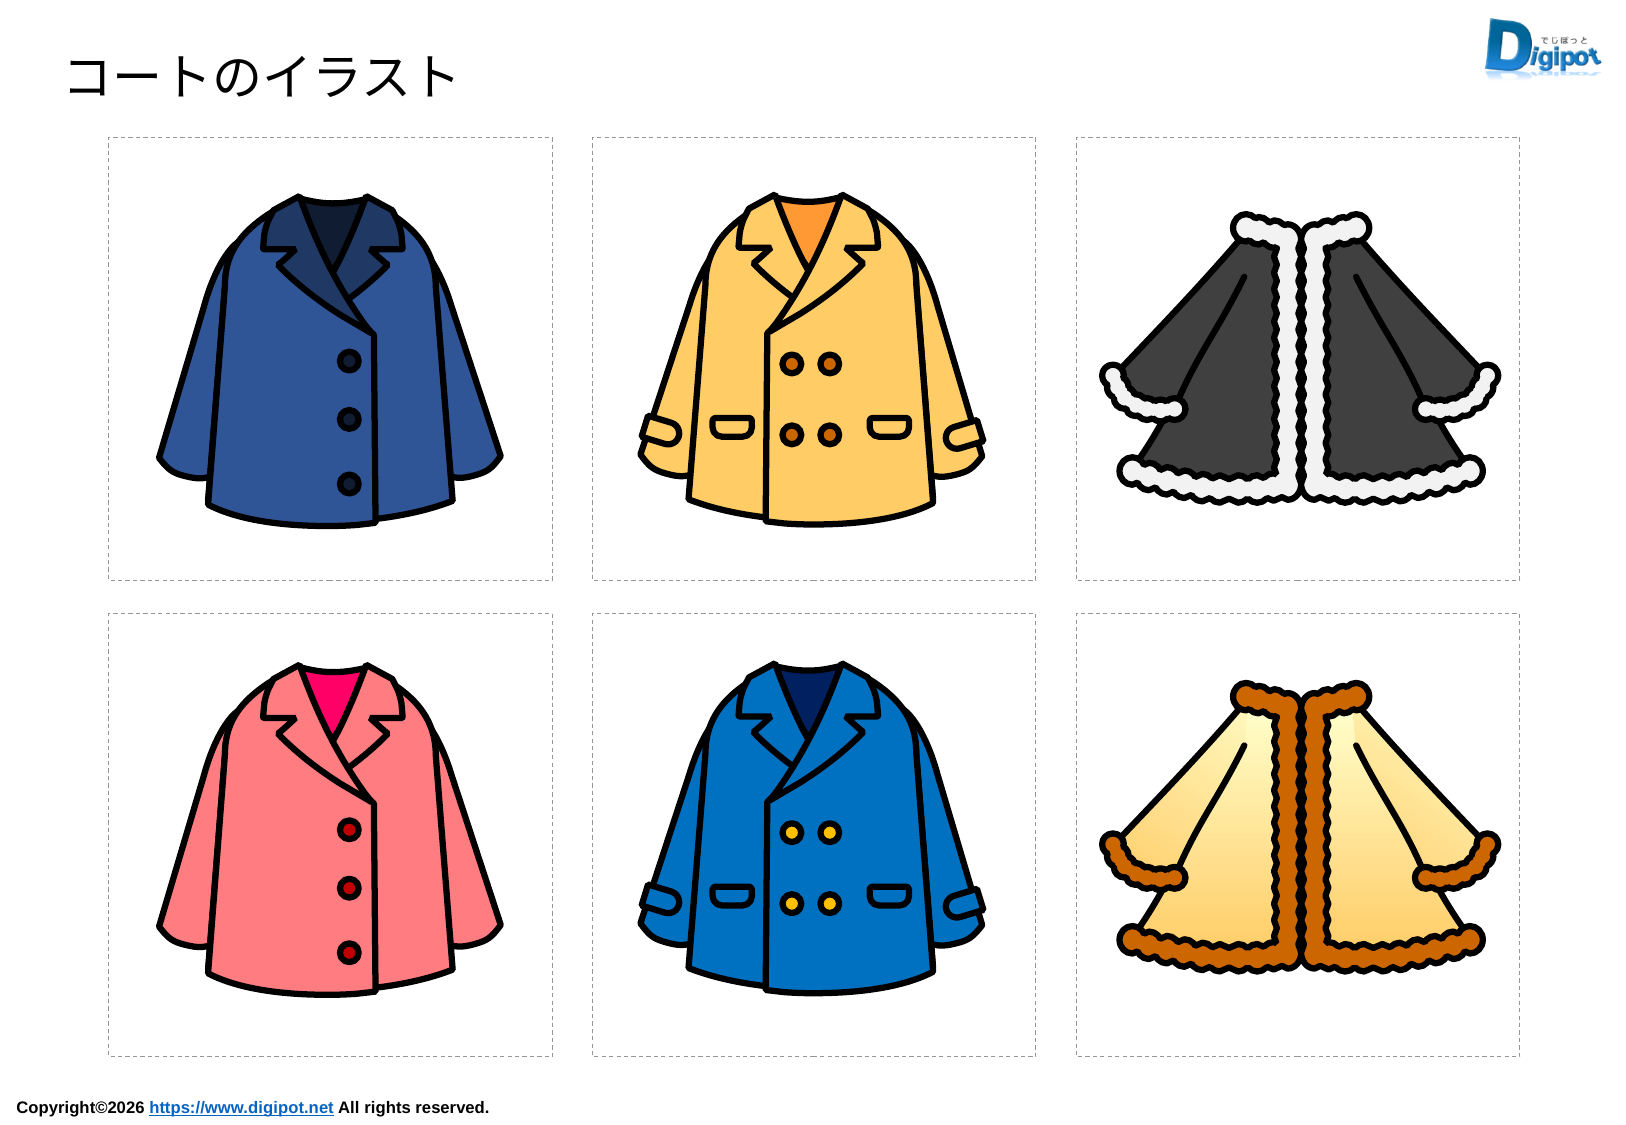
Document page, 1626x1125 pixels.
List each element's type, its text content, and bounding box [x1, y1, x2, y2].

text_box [1102, 213, 1499, 503]
text_box コートのイラスト [47, 38, 477, 113]
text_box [644, 663, 981, 994]
picture [1485, 18, 1602, 82]
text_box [1102, 682, 1499, 972]
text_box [644, 194, 981, 525]
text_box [186, 664, 470, 995]
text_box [186, 196, 470, 527]
